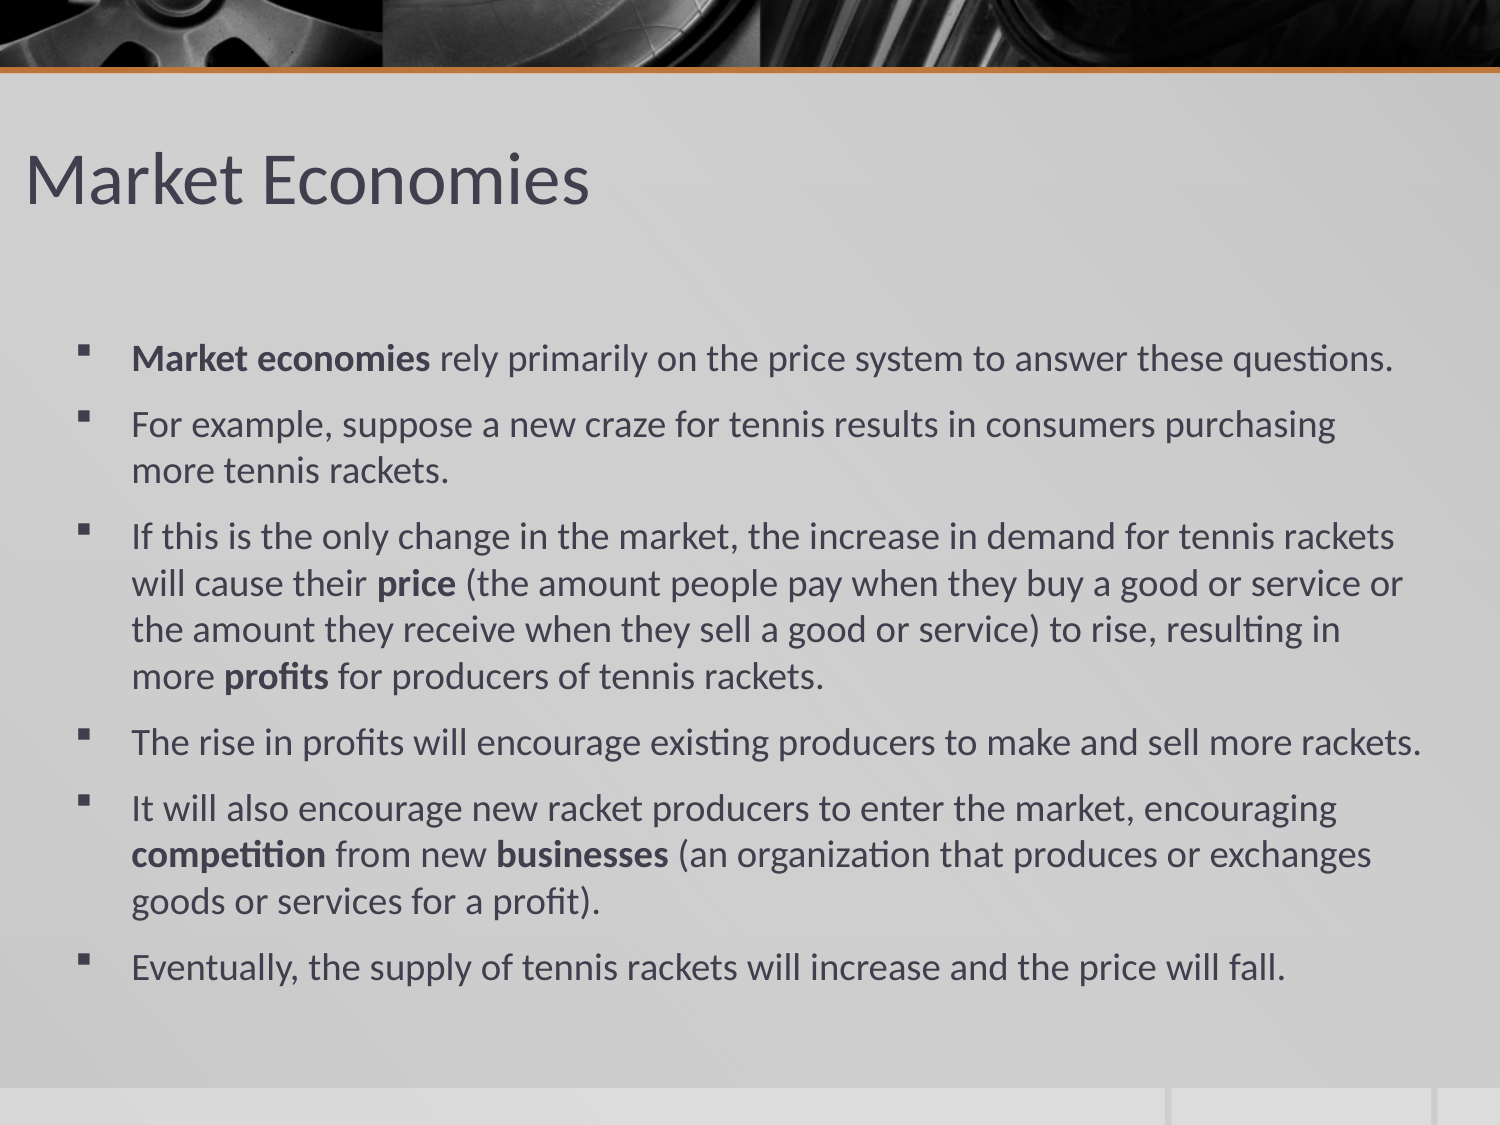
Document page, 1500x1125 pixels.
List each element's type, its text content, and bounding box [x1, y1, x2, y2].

picture [0, 0, 1500, 67]
title Market Economies [24, 99, 1375, 250]
list Market economies rely primarily on the price system to answer these questions. For example, suppose a new craze for tennis results in consumers purchasing more tennis rackets. If this is the only change in the market, the increase in demand for tennis rackets will cause their price (the amount people pay when they buy a good or service or the amount they receive when they sell a good or service) to rise, resulting in more profits for producers of tennis rackets. The rise in profits will encourage existing producers to make and sell more rackets. It will also encourage new racket producers to enter the market, encouraging competition from new businesses (an organization that produces or exchanges goods or services for a profit). Eventually, the supply of tennis rackets will increase and the price will fall. [75, 324, 1425, 1005]
